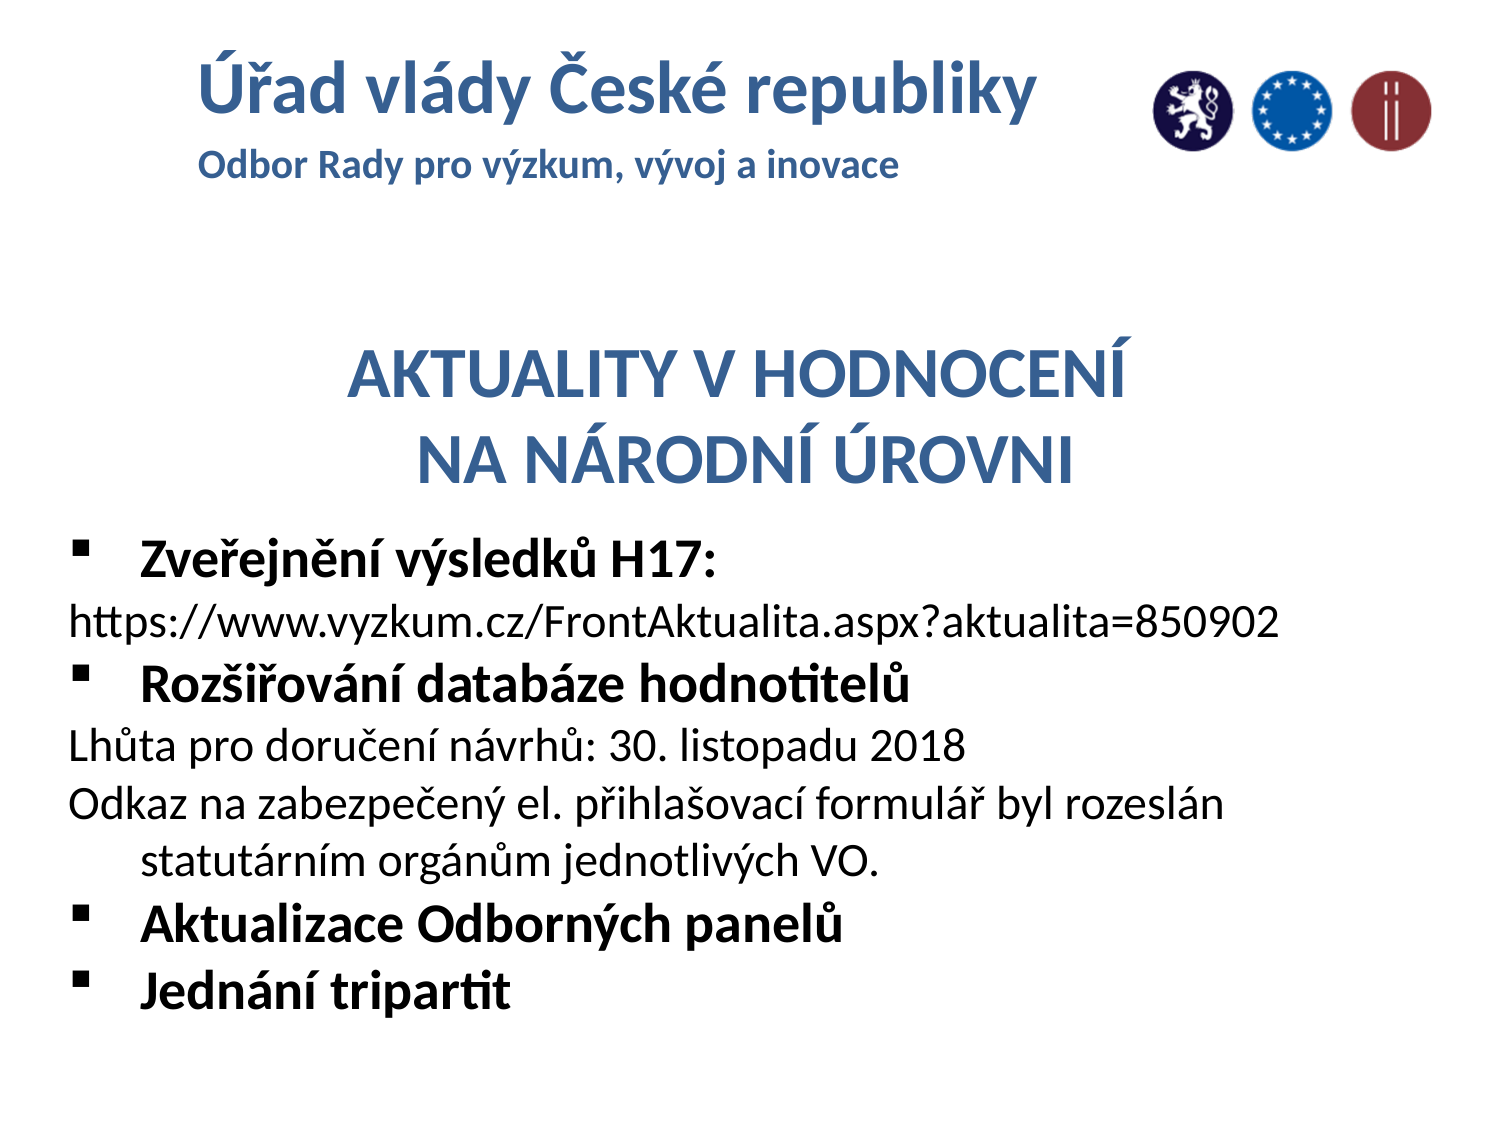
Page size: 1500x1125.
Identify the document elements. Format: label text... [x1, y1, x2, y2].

picture [1151, 66, 1435, 155]
text_box AKTUALITY V HODNOCENÍ NA NÁRODNÍ ÚROVNI Zveřejnění výsledků H17: https://www.vyzkum.cz/FrontAktualita.aspx?aktualita=850902 Rozšiřování databáze hodnotitelů Lhůta pro doručení návrhů: 30. listopadu 2018 Odkaz na zabezpečený el. přihlašovací formulář byl rozeslán statutárním orgánům jednotlivých VO. Aktualizace Odborných panelů Jednání tripartit [53, 231, 1440, 1034]
subtitle Úřad vlády České republiky Odbor Rady pro výzkum, vývoj a inovace [183, 30, 1152, 231]
